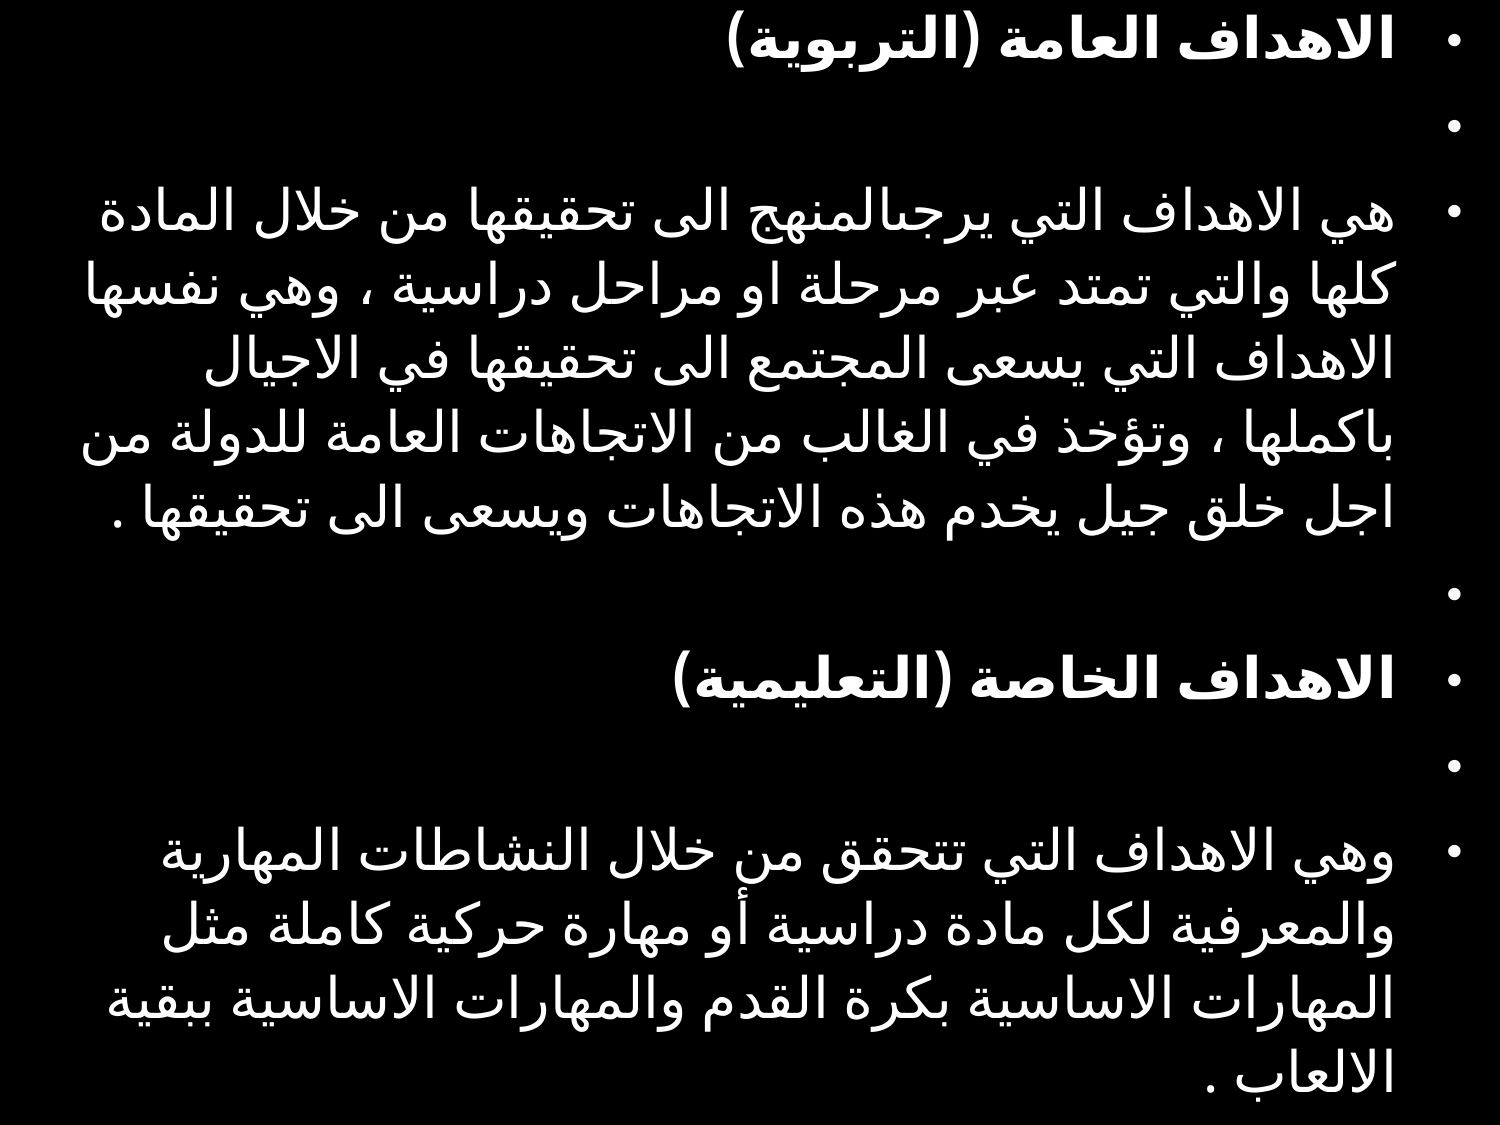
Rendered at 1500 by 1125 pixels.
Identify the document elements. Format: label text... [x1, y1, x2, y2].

list الاهداف العامة (التربوية) هي الاهداف التي يرجىالمنهج الى تحقيقها من خلال المادة كلها والتي تمتد عبر مرحلة او مراحل دراسية ، وهي نفسها الاهداف التي يسعى المجتمع الى تحقيقها في الاجيال باكملها ، وتؤخذ في الغالب من الاتجاهات العامة للدولة من اجل خلق جيل يخدم هذه الاتجاهات ويسعى الى تحقيقها . الاهداف الخاصة (التعليمية) وهي الاهداف التي تتحقق من خلال النشاطات المهارية والمعرفية لكل مادة دراسية أو مهارة حركية كاملة مثل المهارات الاساسية بكرة القدم والمهارات الاساسية ببقية الالعاب . [0, 0, 1500, 1125]
